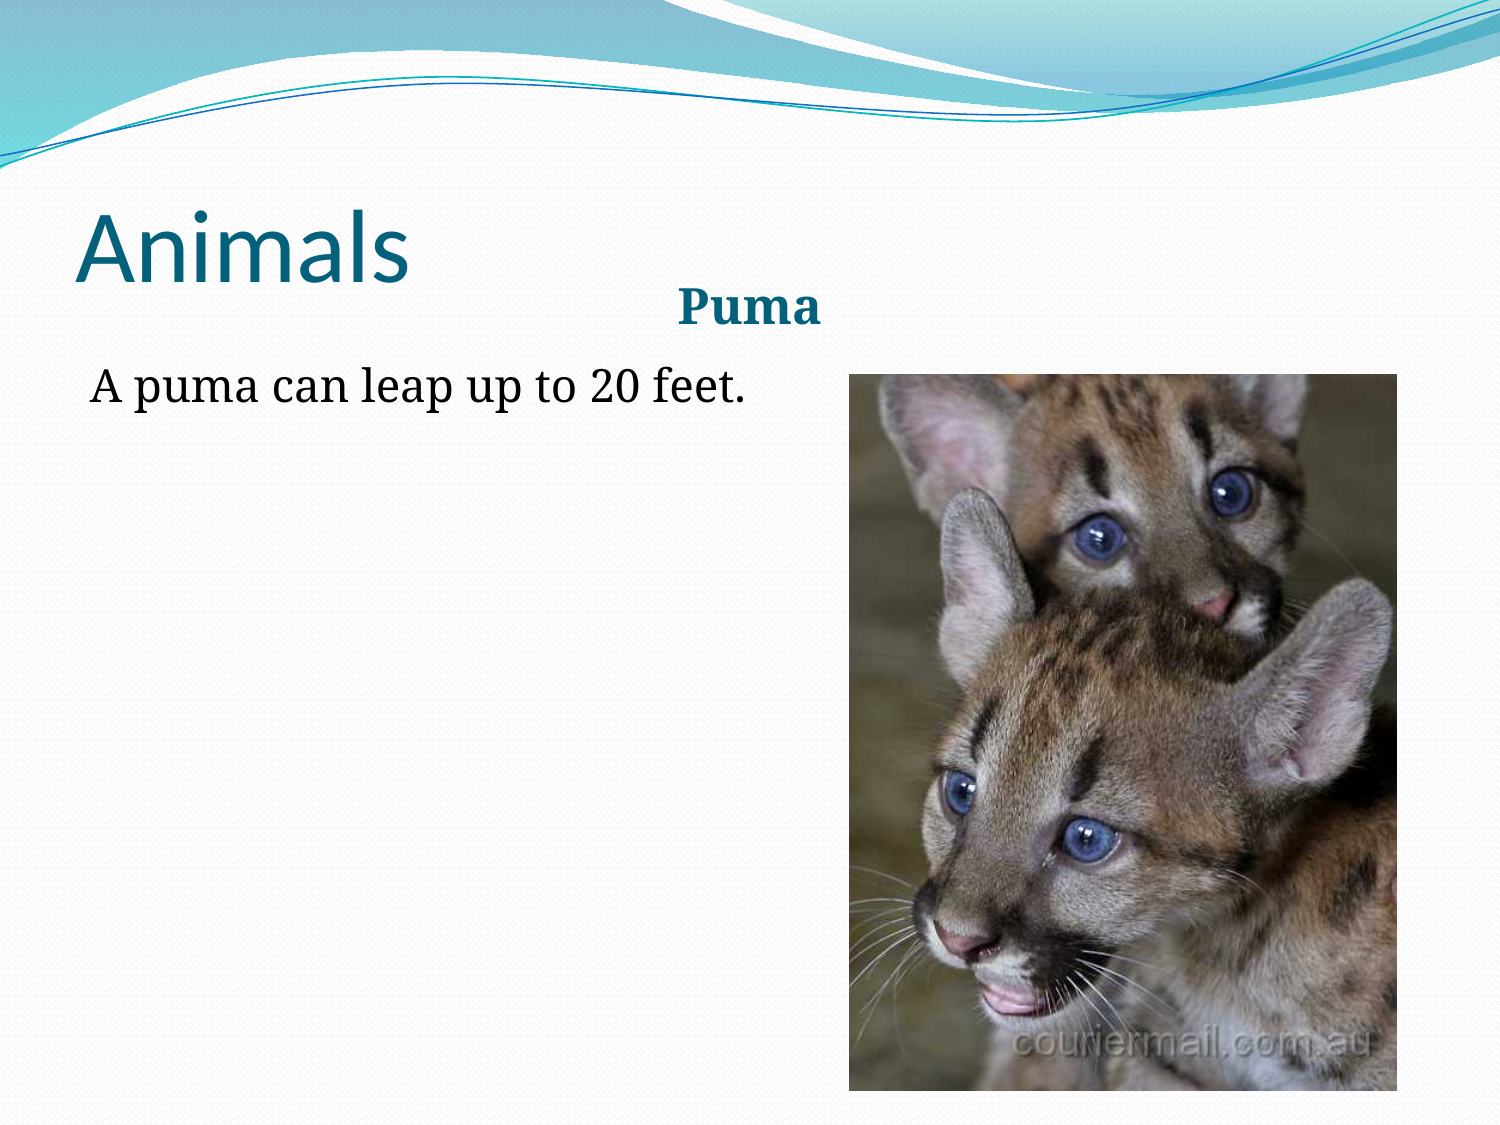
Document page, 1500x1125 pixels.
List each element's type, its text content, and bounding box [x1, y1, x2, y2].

title Animals [75, 115, 1425, 251]
list Puma [75, 251, 1425, 356]
list A puma can leap up to 20 feet. [75, 356, 1425, 1005]
picture [849, 374, 1397, 1091]
